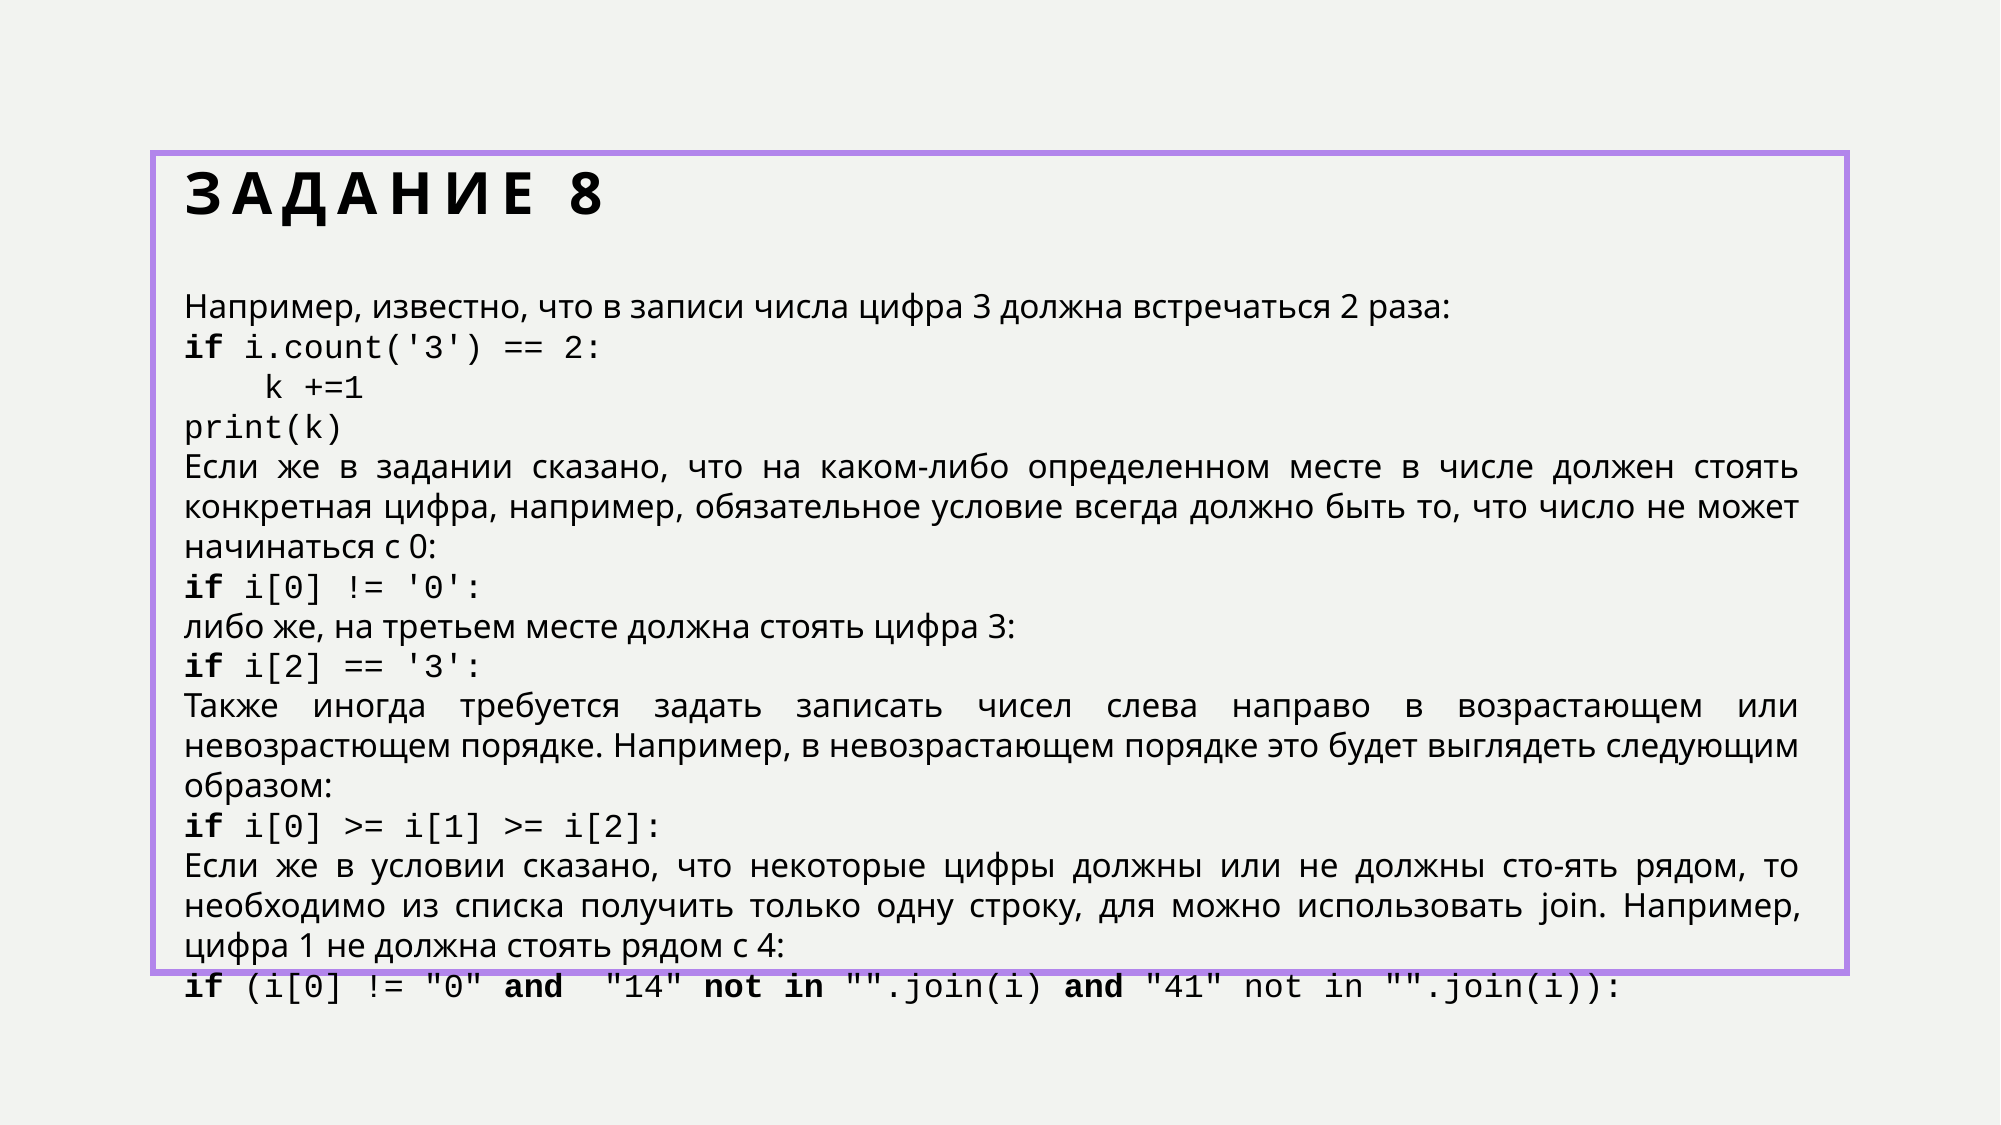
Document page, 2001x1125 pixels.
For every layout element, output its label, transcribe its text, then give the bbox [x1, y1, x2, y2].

text_box Например, известно, что в записи числа цифра 3 должна встречаться 2 раза: if i.count('3') == 2: k +=1 print(k) Если же в задании сказано, что на каком-либо определенном месте в числе должен стоять конкретная цифра, например, обязательное условие всегда должно быть то, что число не может начинаться с 0: if i[0] != '0': либо же, на третьем месте должна стоять цифра 3: if i[2] == '3': Также иногда требуется задать записать чисел слева направо в возрастающем или невозрастющем порядке. Например, в невозрастающем порядке это будет выглядеть следующим образом: if i[0] >= i[1] >= i[2]: Если же в условии сказано, что некоторые цифры должны или не должны сто-ять рядом, то необходимо из списка получить только одну строку, для можно использовать join. Например, цифра 1 не должна стоять рядом с 4: if (i[0] != "0" and "14" not in "".join(i) and "41" not in "".join(i)): [169, 278, 1817, 1012]
title Задание 8 [169, 57, 1642, 234]
